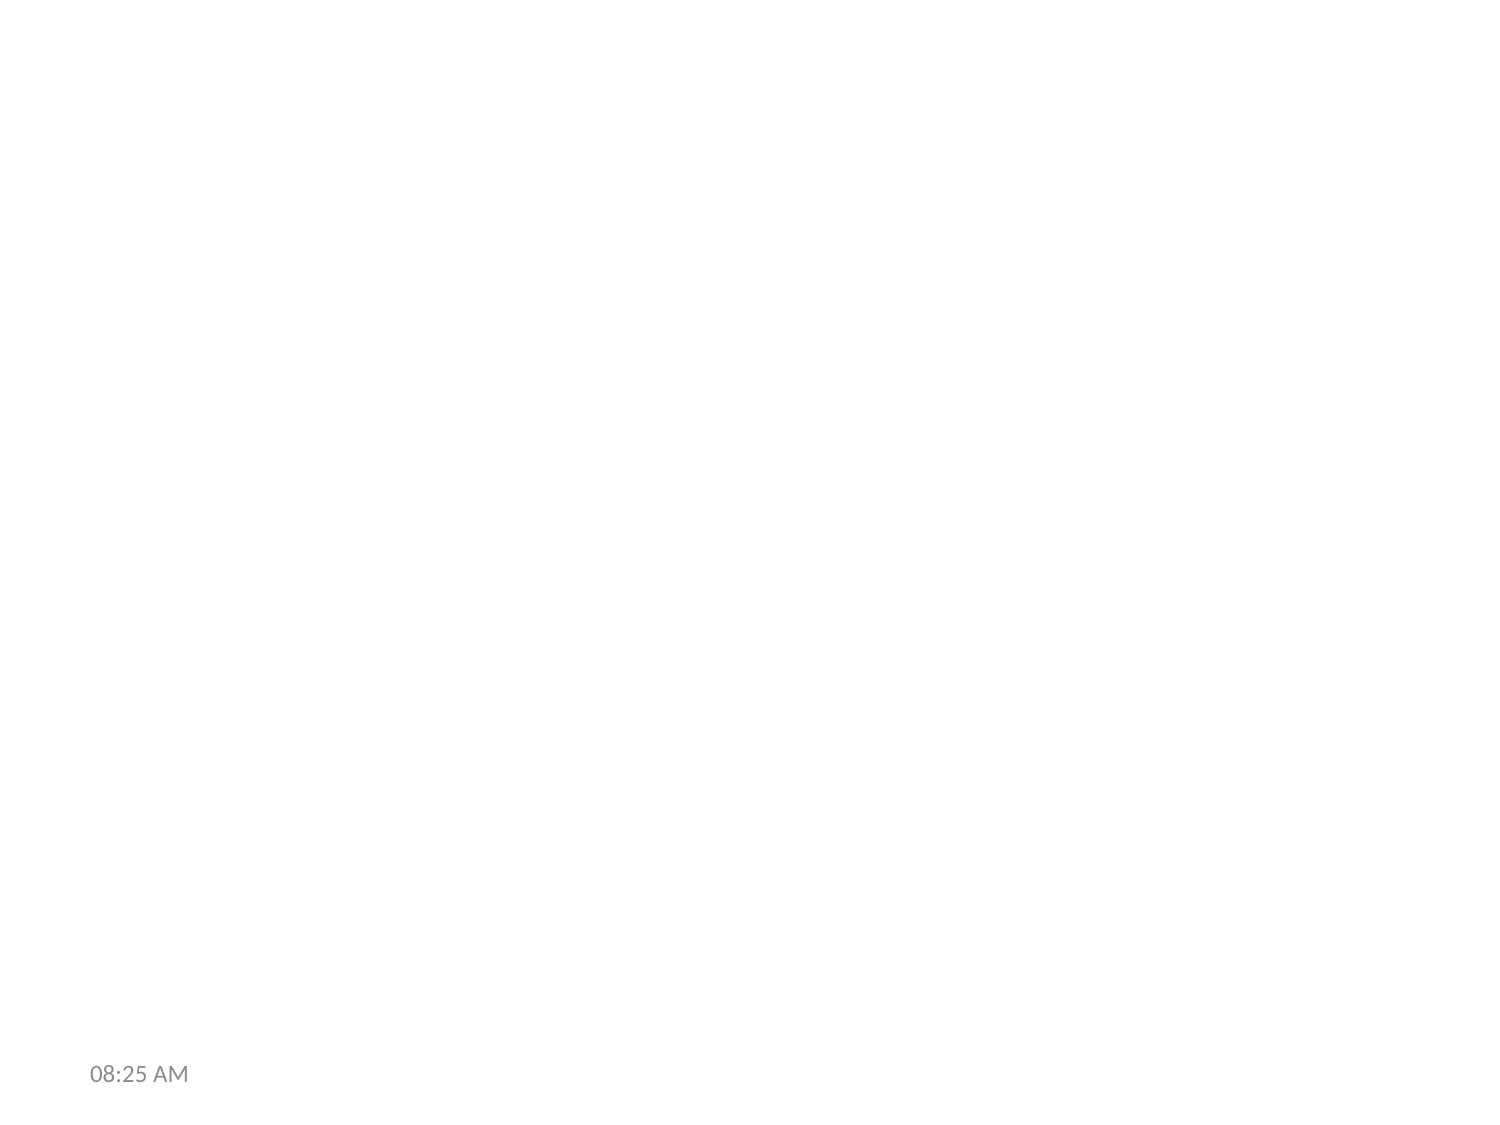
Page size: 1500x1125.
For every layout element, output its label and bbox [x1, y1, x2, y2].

slide_number [75, 1042, 425, 1103]
